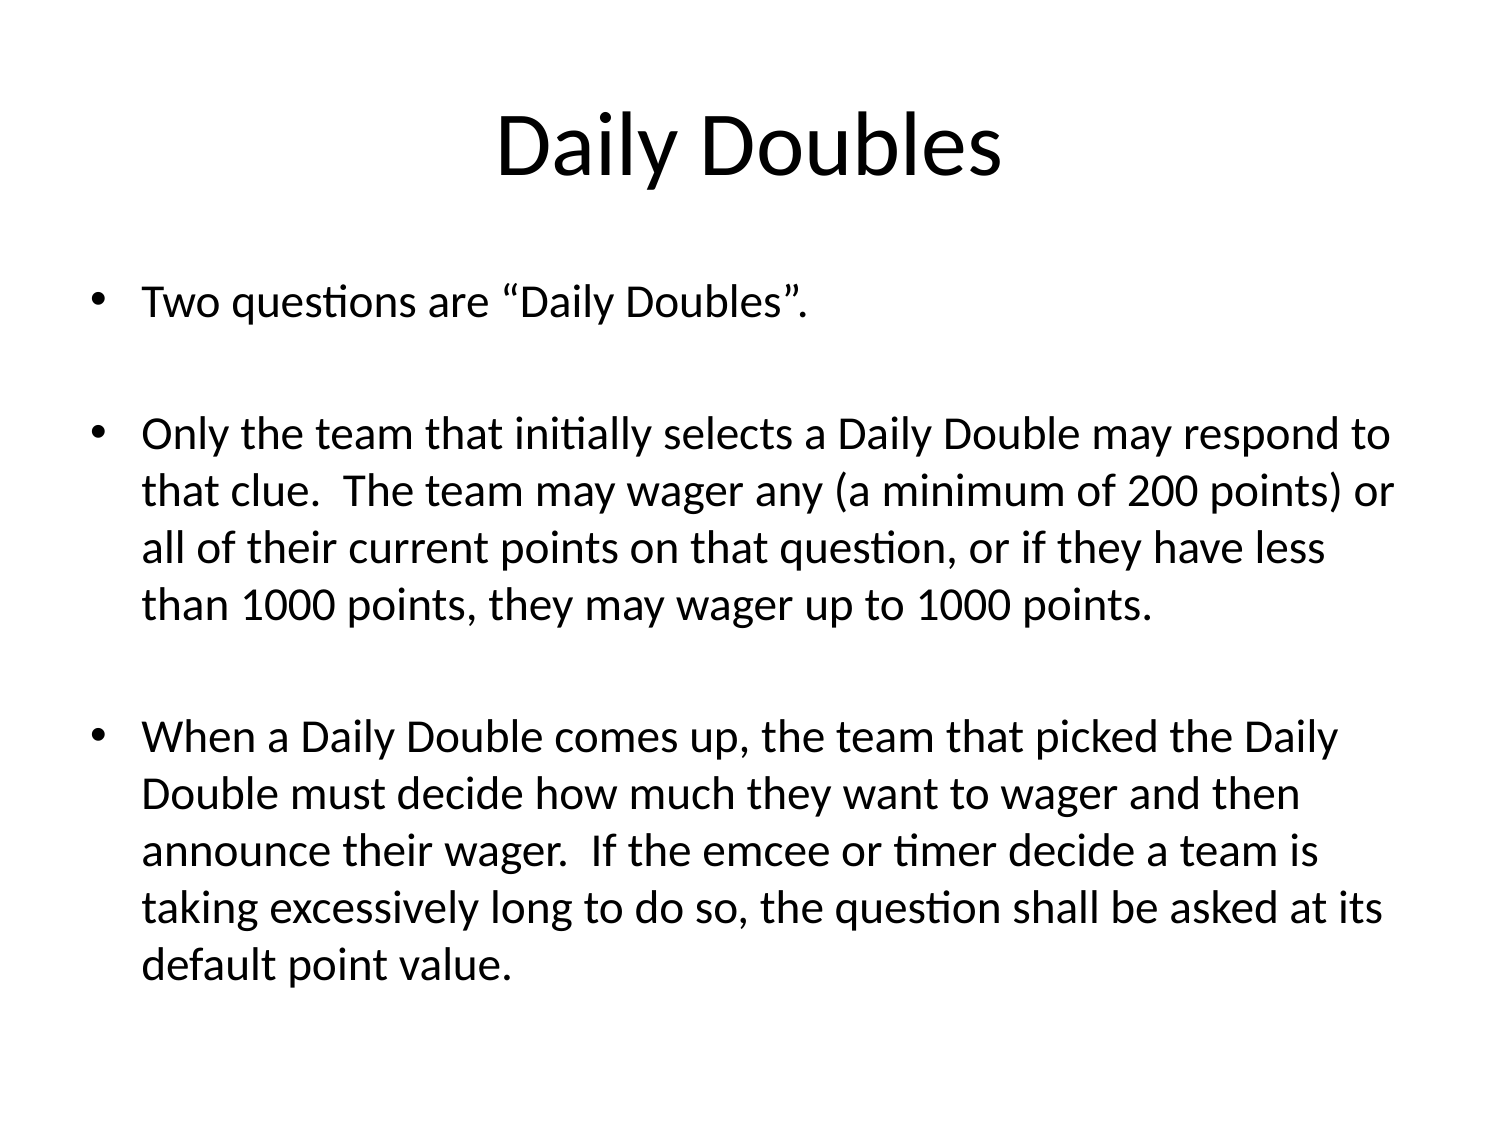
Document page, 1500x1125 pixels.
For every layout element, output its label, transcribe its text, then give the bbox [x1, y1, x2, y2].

list Two questions are “Daily Doubles”. Only the team that initially selects a Daily Double may respond to that clue. The team may wager any (a minimum of 200 points) or all of their current points on that question, or if they have less than 1000 points, they may wager up to 1000 points. When a Daily Double comes up, the team that picked the Daily Double must decide how much they want to wager and then announce their wager. If the emcee or timer decide a team is taking excessively long to do so, the question shall be asked at its default point value. [75, 262, 1425, 1005]
title Daily Doubles [75, 45, 1425, 233]
